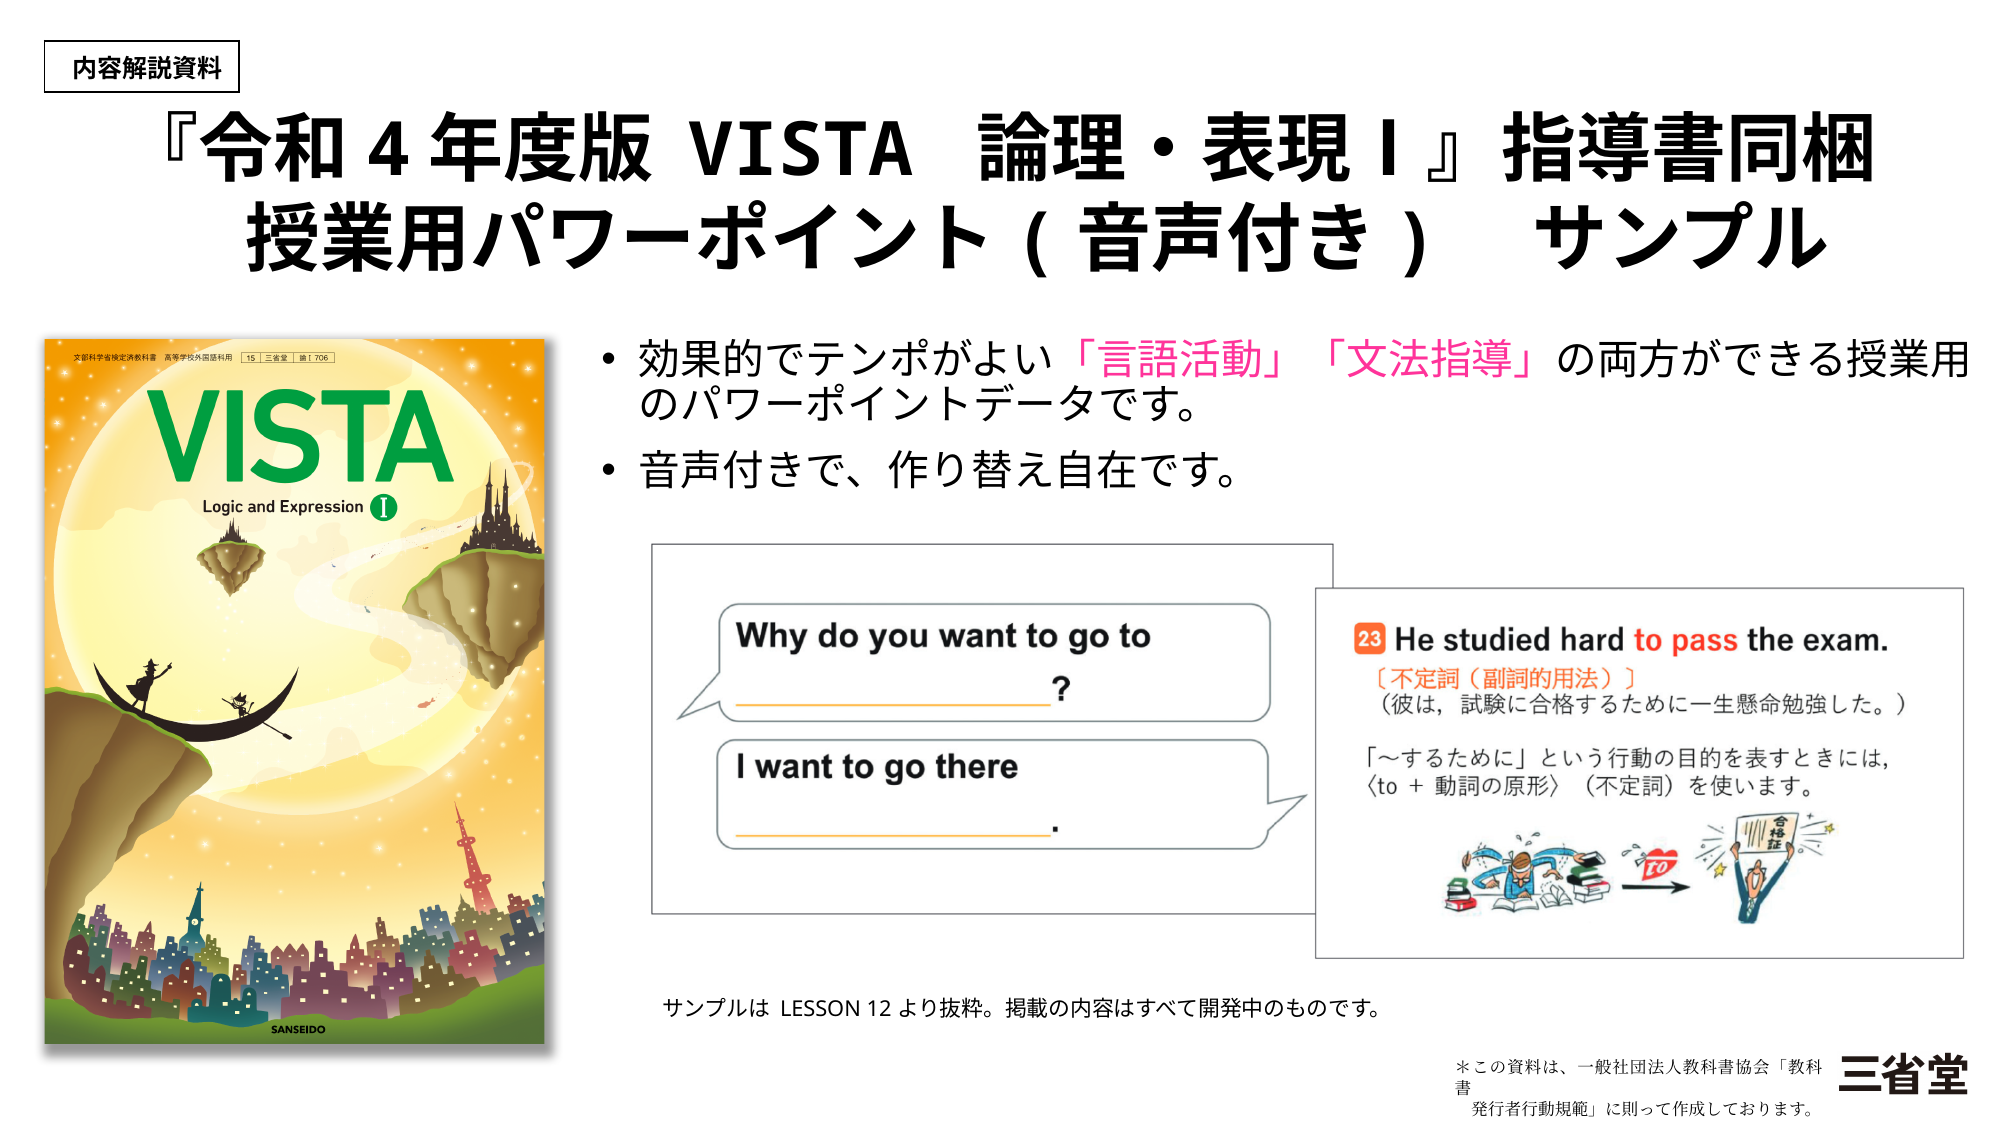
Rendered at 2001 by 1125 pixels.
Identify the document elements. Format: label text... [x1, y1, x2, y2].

picture [647, 534, 1969, 960]
text_box ＊この資料は、一般社団法人教科書協会「教科書 発行者行動規範」に則って作成しております。 [1439, 1048, 1838, 1111]
table_header 内容解説資料 [45, 42, 238, 91]
text_box 効果的でテンポがよい「言語活動」「文法指導」の両方ができる授業用のパワーポイントデータです。 音声付きで、作り替え自在です。 [586, 331, 2000, 518]
text_box サンプルは LESSON 12より抜粋。掲載の内容はすべて開発中のものです。 [647, 990, 1969, 1034]
picture [44, 339, 545, 1044]
picture [1837, 1051, 1969, 1096]
title 『令和4年度版 VISTA 論理・表現Ⅰ』指導書同梱 授業用パワーポイント(音声付き) サンプル [68, 81, 1932, 299]
